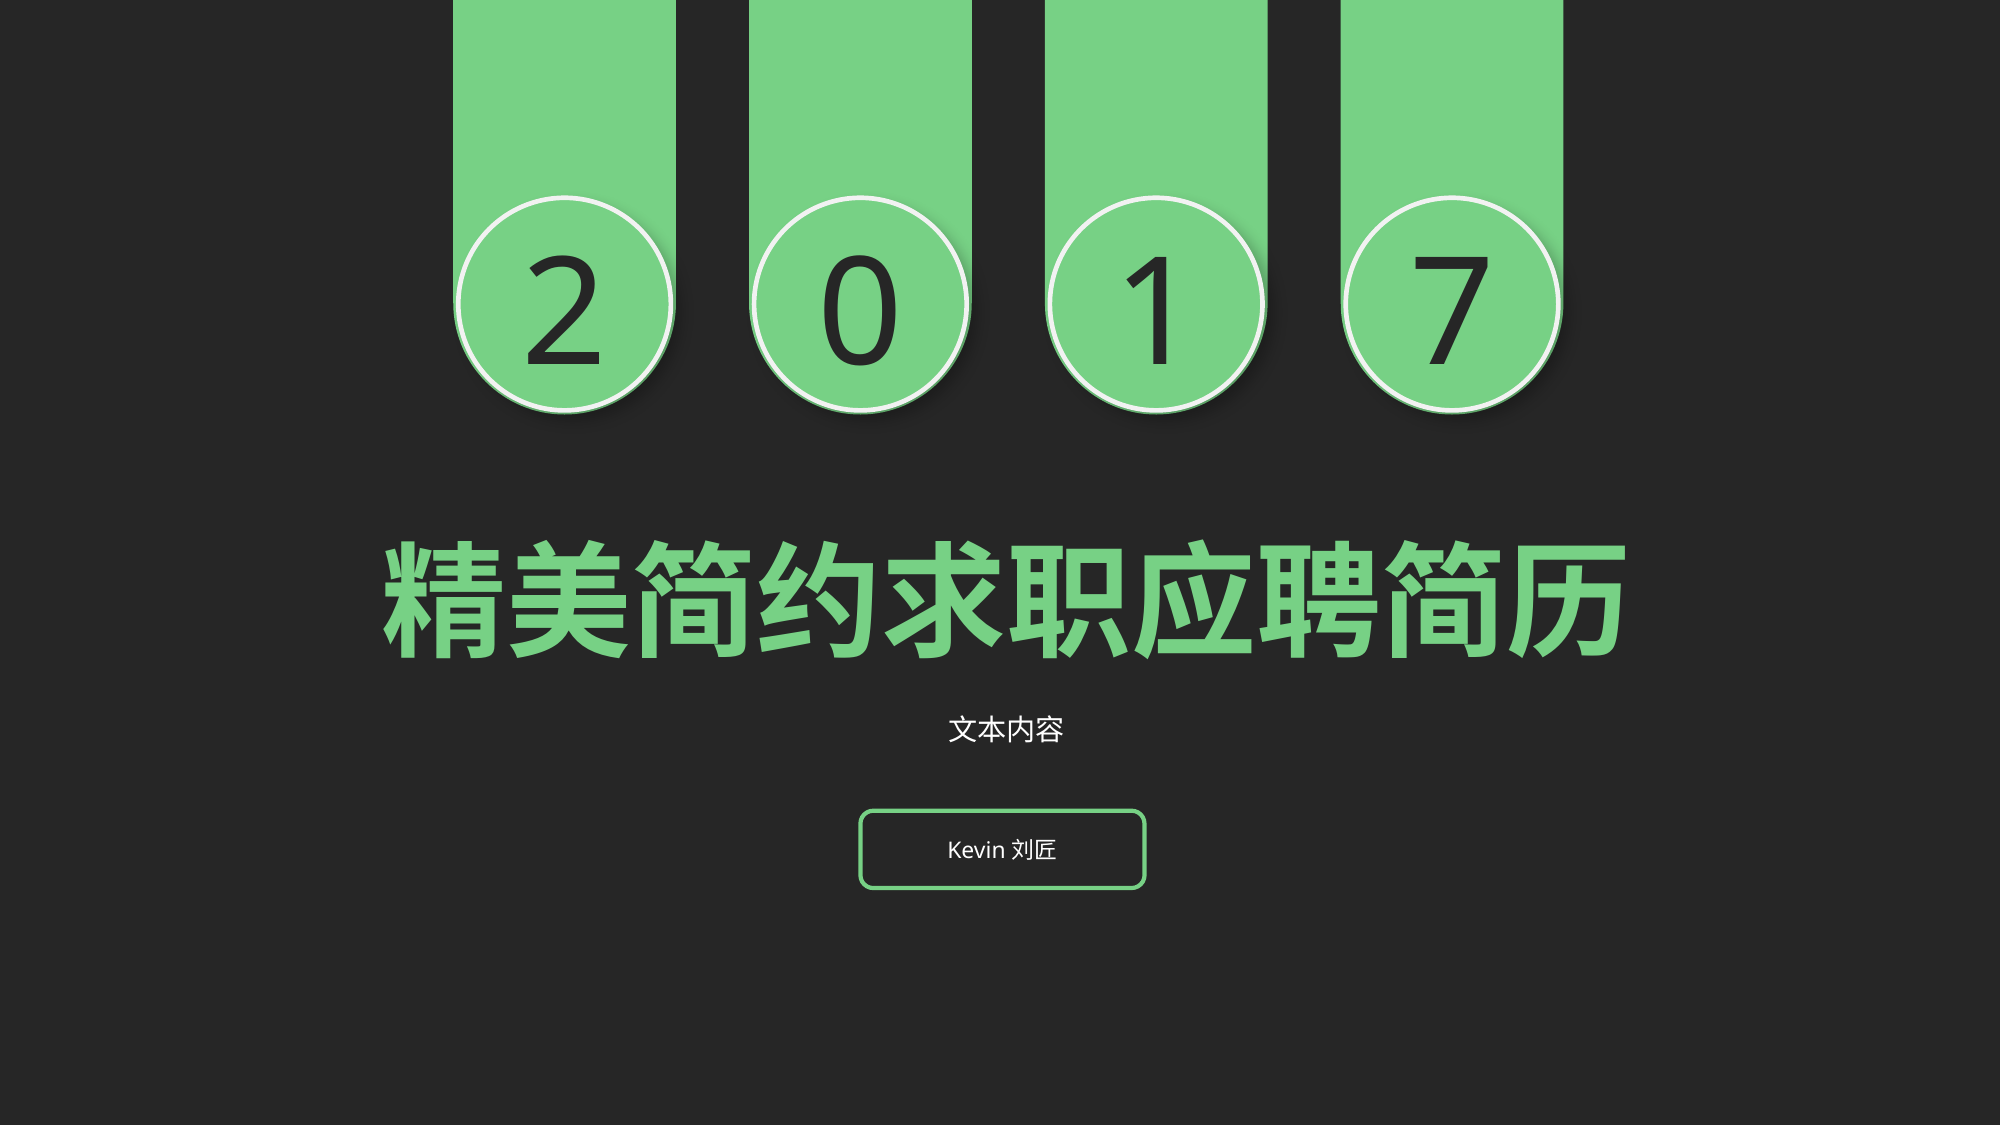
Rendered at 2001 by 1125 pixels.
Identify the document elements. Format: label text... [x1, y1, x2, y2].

text_box [748, 0, 973, 369]
text_box 1 [1048, 196, 1264, 412]
text_box [1339, 0, 1565, 365]
text_box 2 [457, 196, 672, 412]
text_box [1043, 0, 1269, 363]
text_box [452, 0, 677, 367]
text_box Kevin刘匠 [859, 809, 1146, 890]
text_box 7 [1344, 196, 1560, 412]
text_box 0 [753, 196, 968, 412]
text_box 精美简约求职应聘简历 [366, 515, 1647, 680]
text_box 文本内容 [449, 704, 1564, 754]
